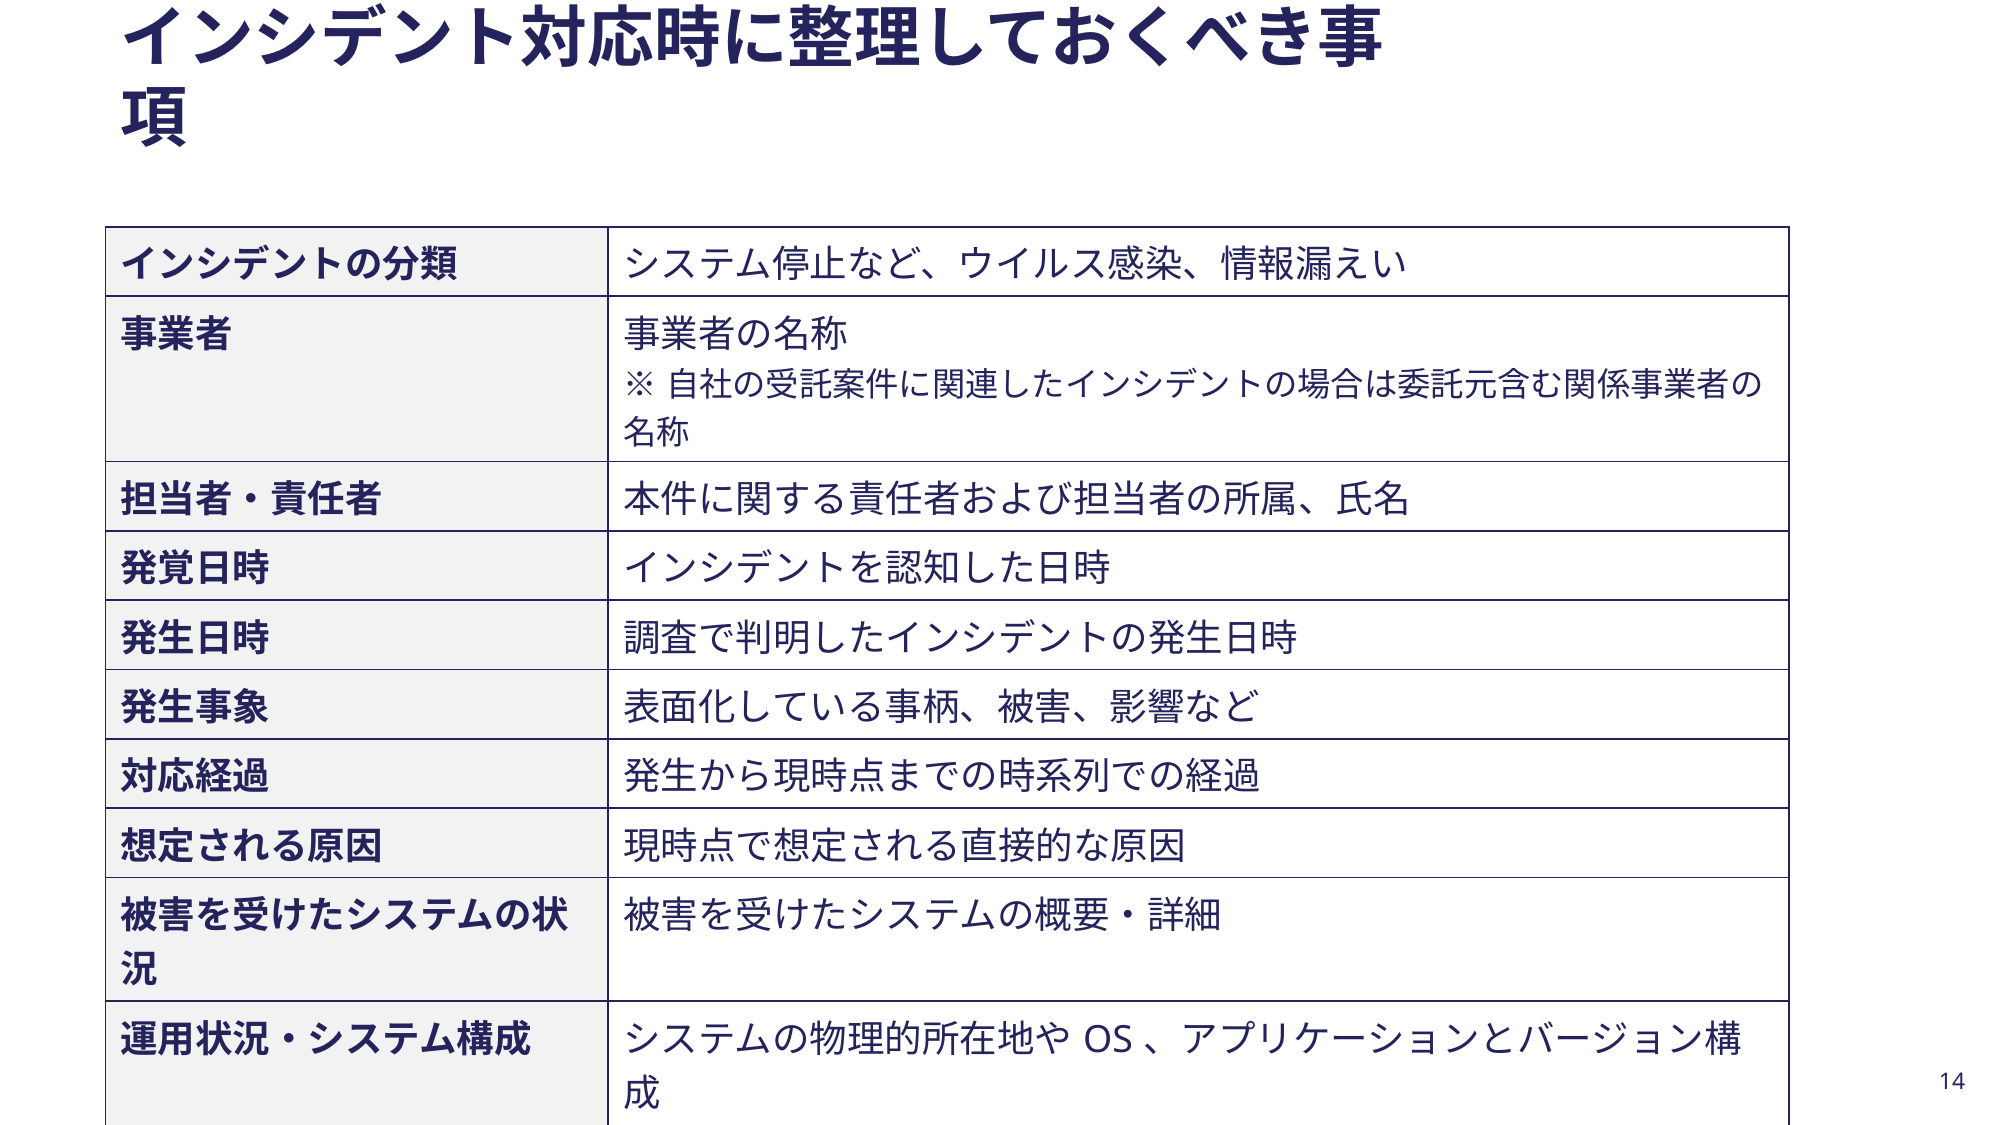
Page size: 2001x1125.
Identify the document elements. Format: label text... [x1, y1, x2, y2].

table_cell 発生から現時点までの時系列での経過 [609, 740, 1788, 807]
table_cell 担当者・責任者 [106, 462, 607, 530]
slide_number 14 [1513, 1058, 1981, 1107]
table_cell 対応経過 [106, 740, 607, 807]
table_cell インシデントを認知した日時 [609, 532, 1788, 599]
table_cell 運用状況・システム構成 [106, 1002, 607, 1125]
table_cell 事業者の名称 ※自社の受託案件に関連したインシデントの場合は委託元含む関係事業者の名称 [609, 297, 1788, 461]
table_cell 被害を受けたシステムの概要・詳細 [609, 878, 1788, 1000]
title ステップ３ 復旧・再発防止 インシデント対応時に整理しておくべき事項 [105, 51, 1429, 163]
table_cell 事業者 [106, 297, 607, 461]
table_cell 現時点で想定される直接的な原因 [609, 809, 1788, 877]
table_cell 被害を受けたシステムの状況 [106, 878, 607, 1000]
table_header システム停止など、ウイルス感染、情報漏えい [609, 228, 1788, 295]
table_cell 本件に関する責任者および担当者の所属、氏名 [609, 462, 1788, 530]
table_cell システムの物理的所在地やOS、アプリケーションとバージョン構成 ※可能であれば簡単な構成図等も併記 システムの運用状況やセキュリティツール・サービスの利用状況等 [609, 1002, 1788, 1125]
table_cell 発生事象 [106, 670, 607, 738]
table_cell 表面化している事柄、被害、影響など [609, 670, 1788, 738]
table_cell 発覚日時 [106, 532, 607, 599]
table_cell 調査で判明したインシデントの発生日時 [609, 601, 1788, 669]
table_cell 想定される原因 [106, 809, 607, 877]
table_cell 発生日時 [106, 601, 607, 669]
table_header インシデントの分類 [106, 228, 607, 295]
